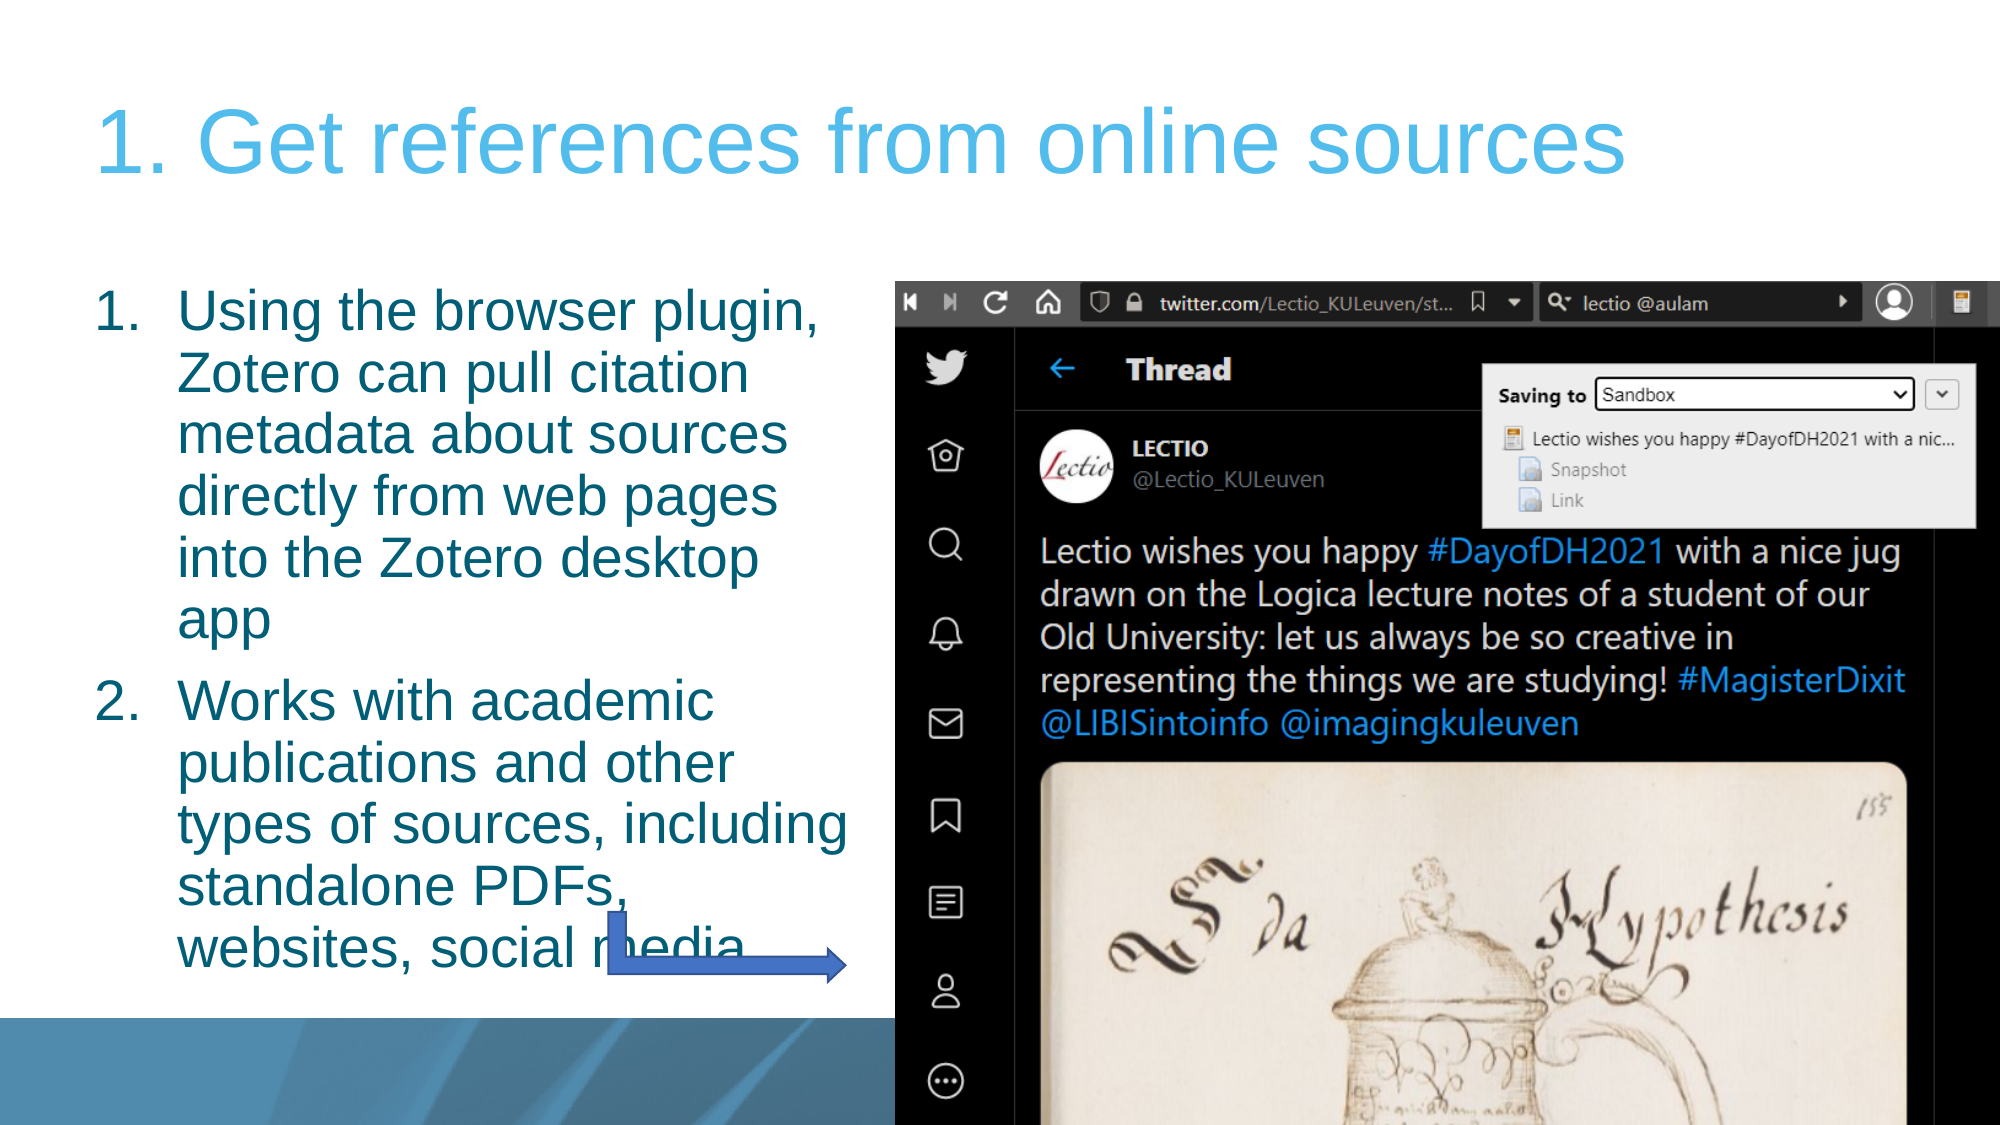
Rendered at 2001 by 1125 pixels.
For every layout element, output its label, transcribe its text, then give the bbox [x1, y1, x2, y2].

text_box [607, 910, 847, 984]
list Using the browser plugin, Zotero can pull citation metadata about sources directly from web pages into the Zotero desktop app Works with academic publications and other types of sources, including standalone PDFs, websites, social media, … [94, 281, 868, 982]
picture [0, 281, 2000, 1125]
title 1. Get references from online sources [94, 94, 1906, 312]
